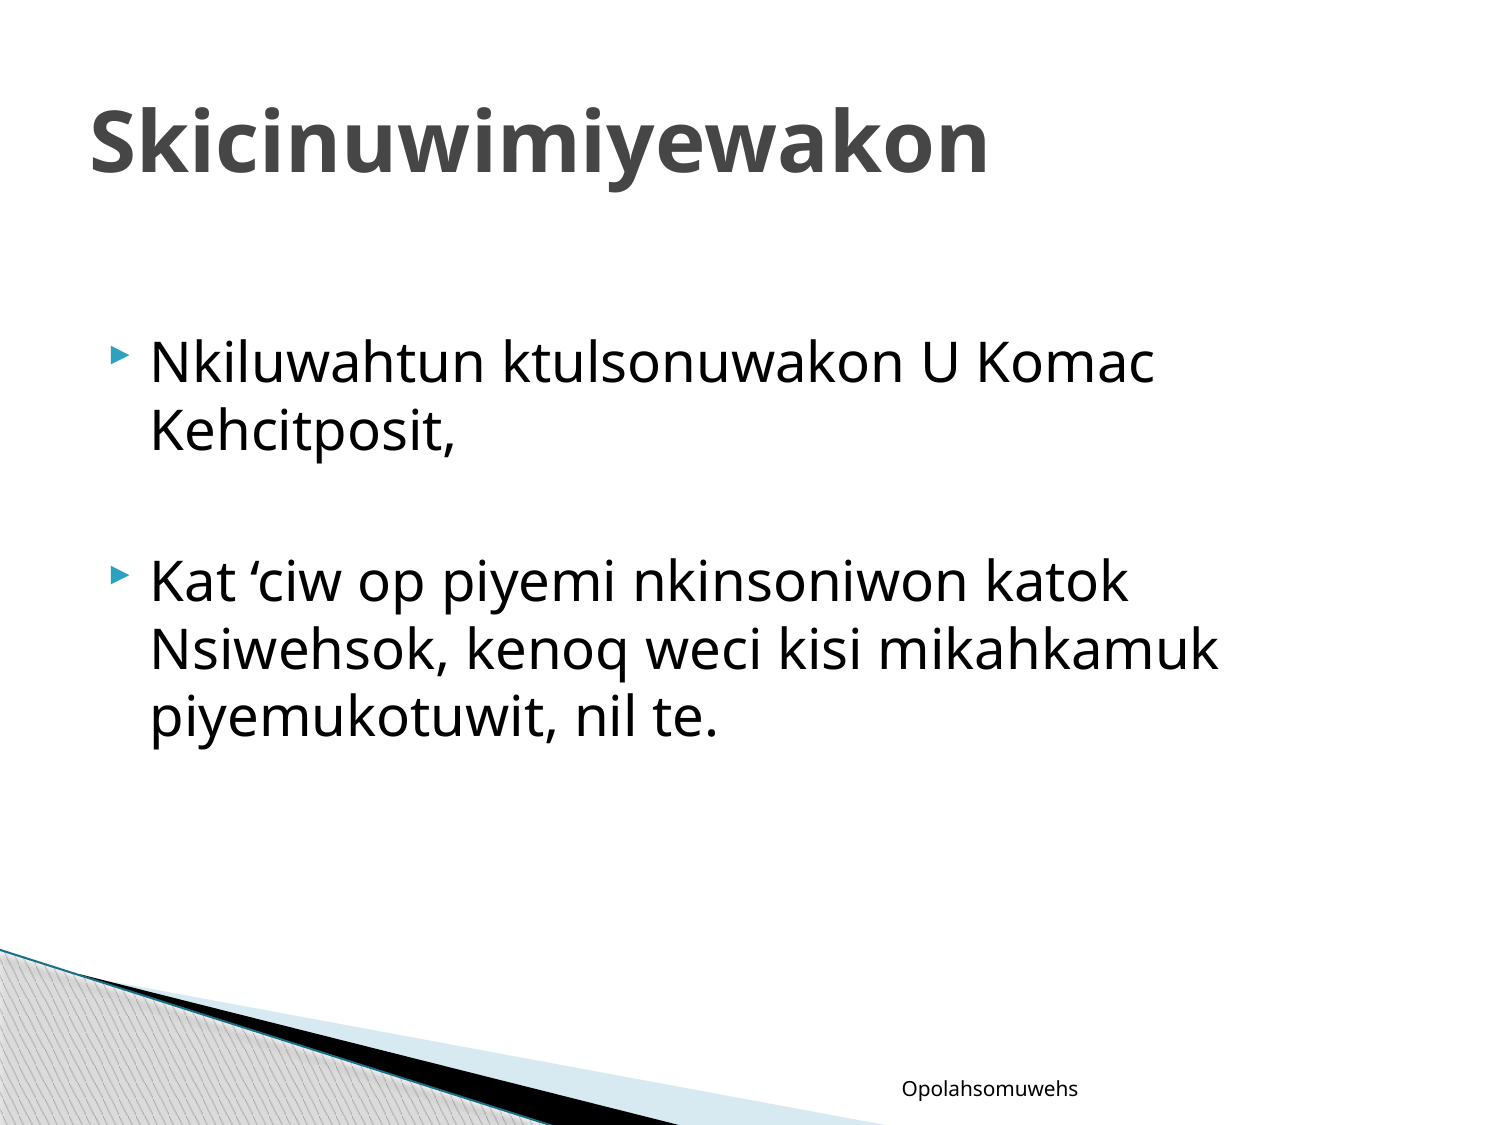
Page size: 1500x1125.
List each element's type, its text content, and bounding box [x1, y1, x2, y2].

footer Opolahsomuwehs [718, 1051, 1105, 1112]
title Skicinuwimiyewakon [75, 45, 1425, 233]
list Nkiluwahtun ktulsonuwakon U Komac Kehcitposit, Kat ‘ciw op piyemi nkinsoniwon katok Nsiwehsok, kenoq weci kisi mikahkamuk piyemukotuwit, nil te. [75, 243, 1425, 986]
